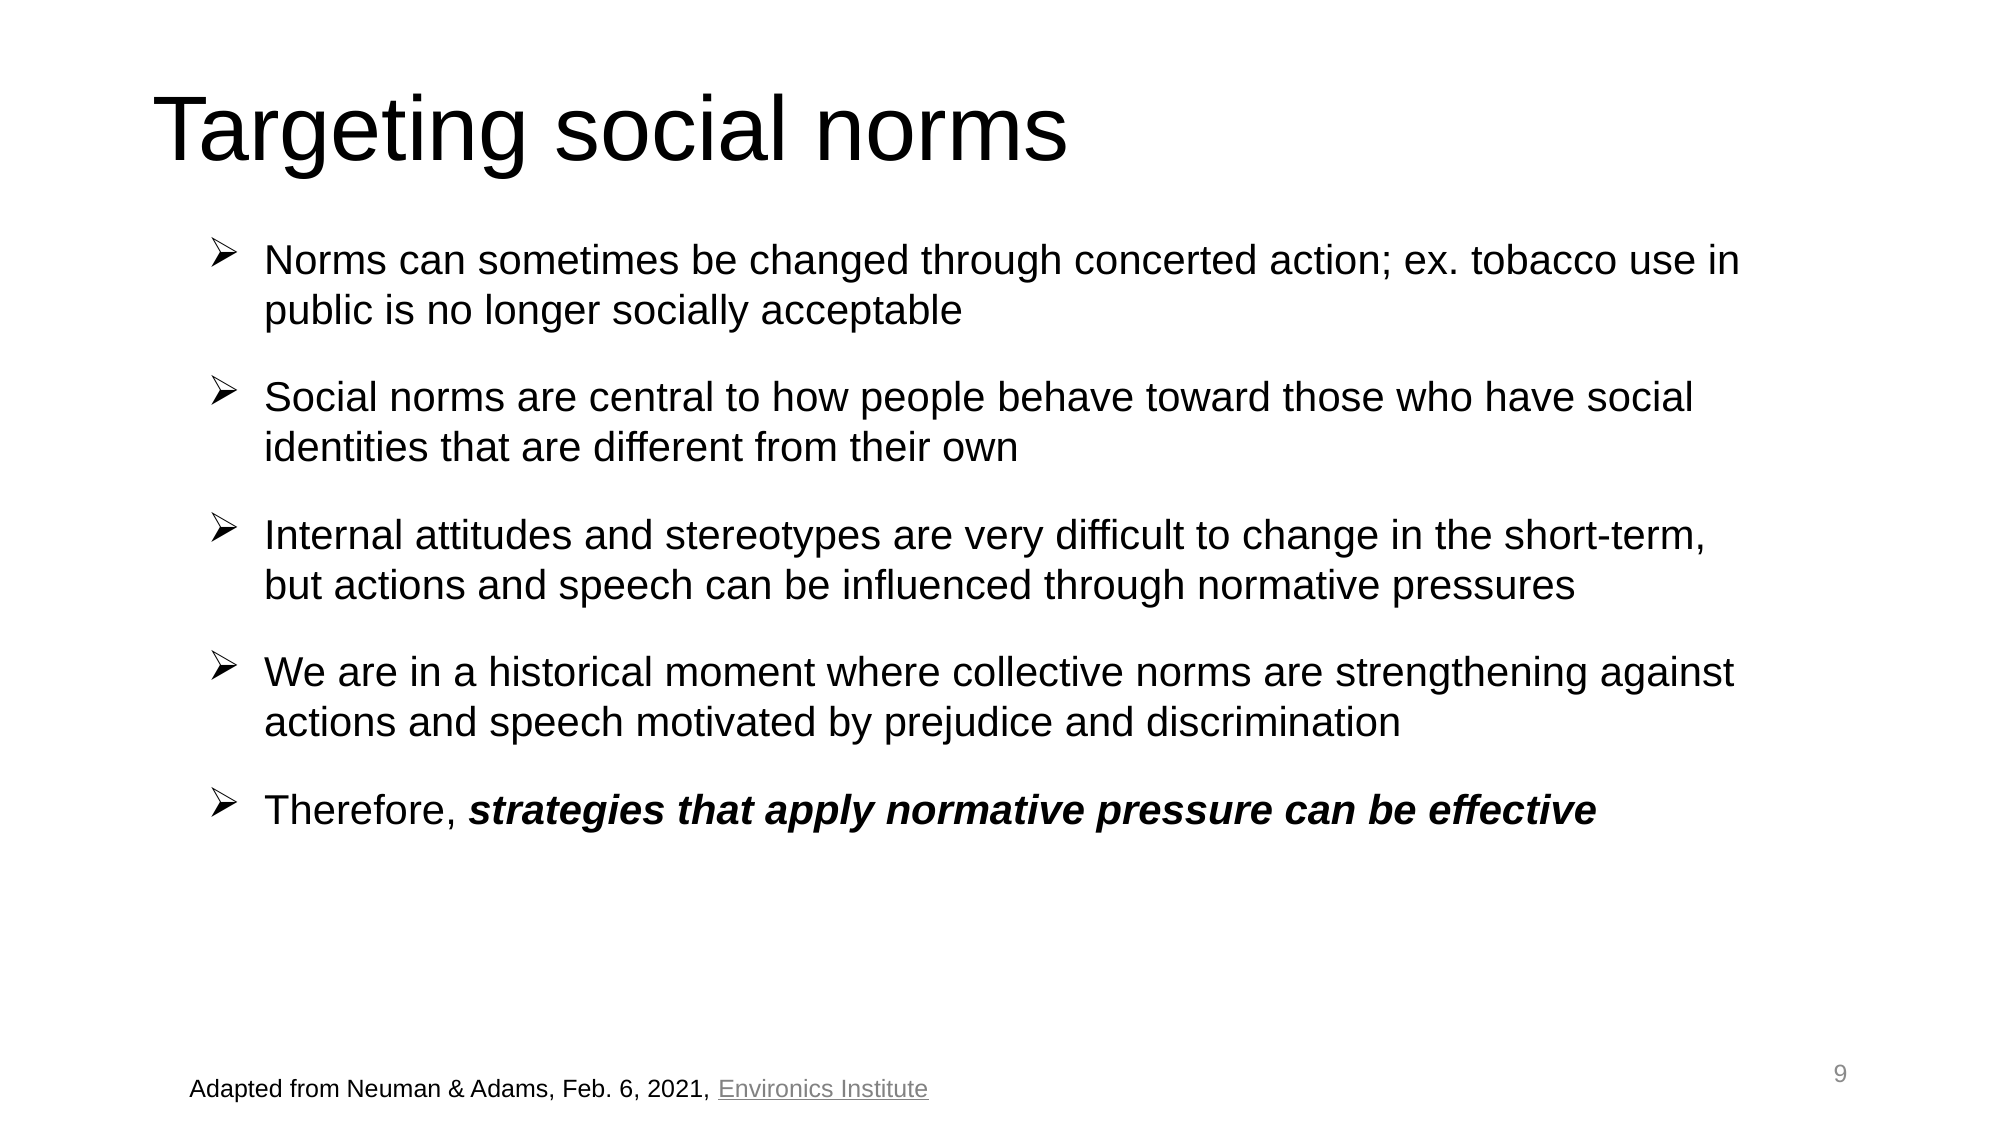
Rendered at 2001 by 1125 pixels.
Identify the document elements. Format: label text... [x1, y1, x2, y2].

text_box Adapted from Neuman & Adams, Feb. 6, 2021, Environics Institute [174, 1065, 1457, 1110]
text_box Norms can sometimes be changed through concerted action; ex. tobacco use in public is no longer socially acceptable Social norms are central to how people behave toward those who have social identities that are different from their own Internal attitudes and stereotypes are very difficult to change in the short-term, but actions and speech can be influenced through normative pressures We are in a historical moment where collective norms are strengthening against actions and speech motivated by prejudice and discrimination Therefore, strategies that apply normative pressure can be effective [193, 225, 1761, 898]
title Targeting social norms [137, 22, 1863, 240]
slide_number 9 [1412, 1042, 1863, 1103]
